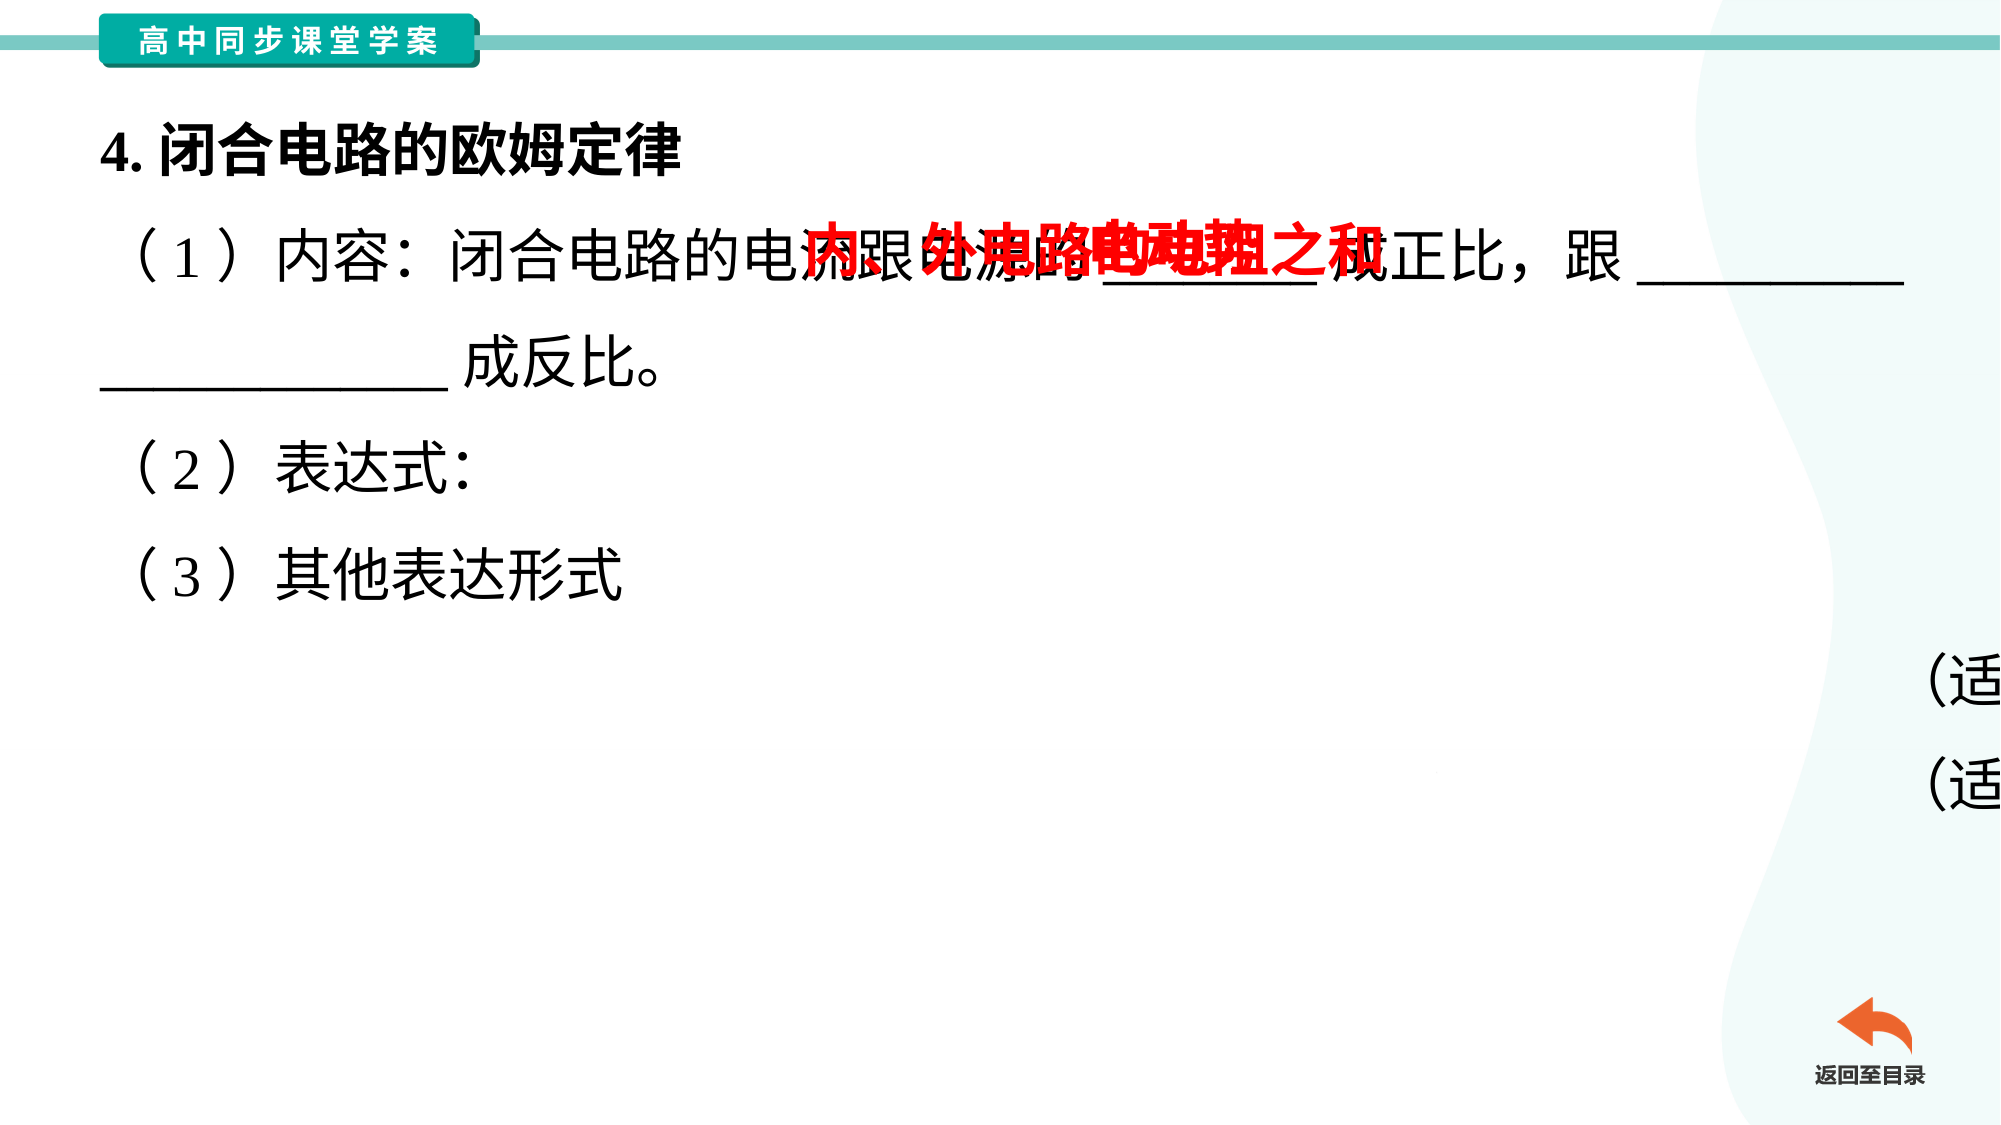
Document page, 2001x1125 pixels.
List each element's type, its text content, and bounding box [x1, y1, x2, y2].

text_box 内、外电路的电阻之和 [100, 178, 1899, 377]
picture [0, 0, 2000, 1125]
picture [1975, 682, 1995, 692]
picture [1987, 657, 2000, 667]
picture [1987, 761, 2000, 771]
picture [1975, 786, 1995, 796]
picture [1987, 671, 2000, 679]
picture [1987, 775, 2000, 783]
